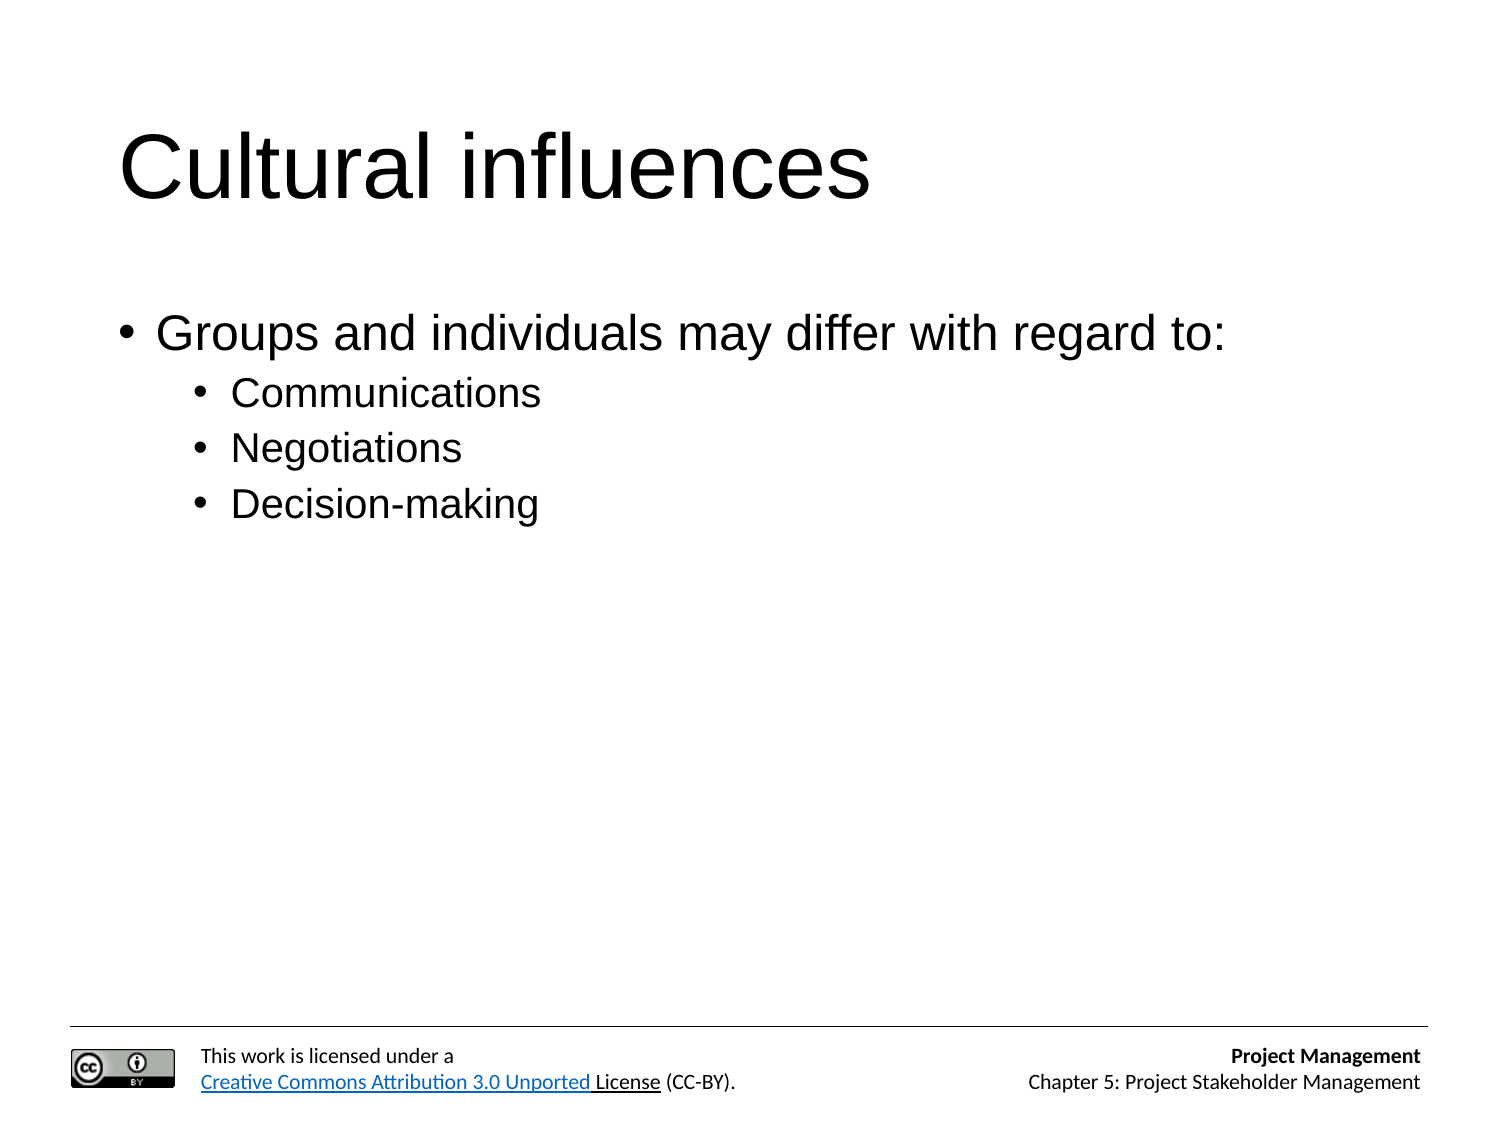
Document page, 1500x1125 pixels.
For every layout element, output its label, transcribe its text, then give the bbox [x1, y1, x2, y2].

list Groups and individuals may differ with regard to: Communications Negotiations Decision-making [103, 299, 1397, 1014]
title Cultural influences [103, 59, 1397, 278]
picture [71, 1049, 175, 1088]
